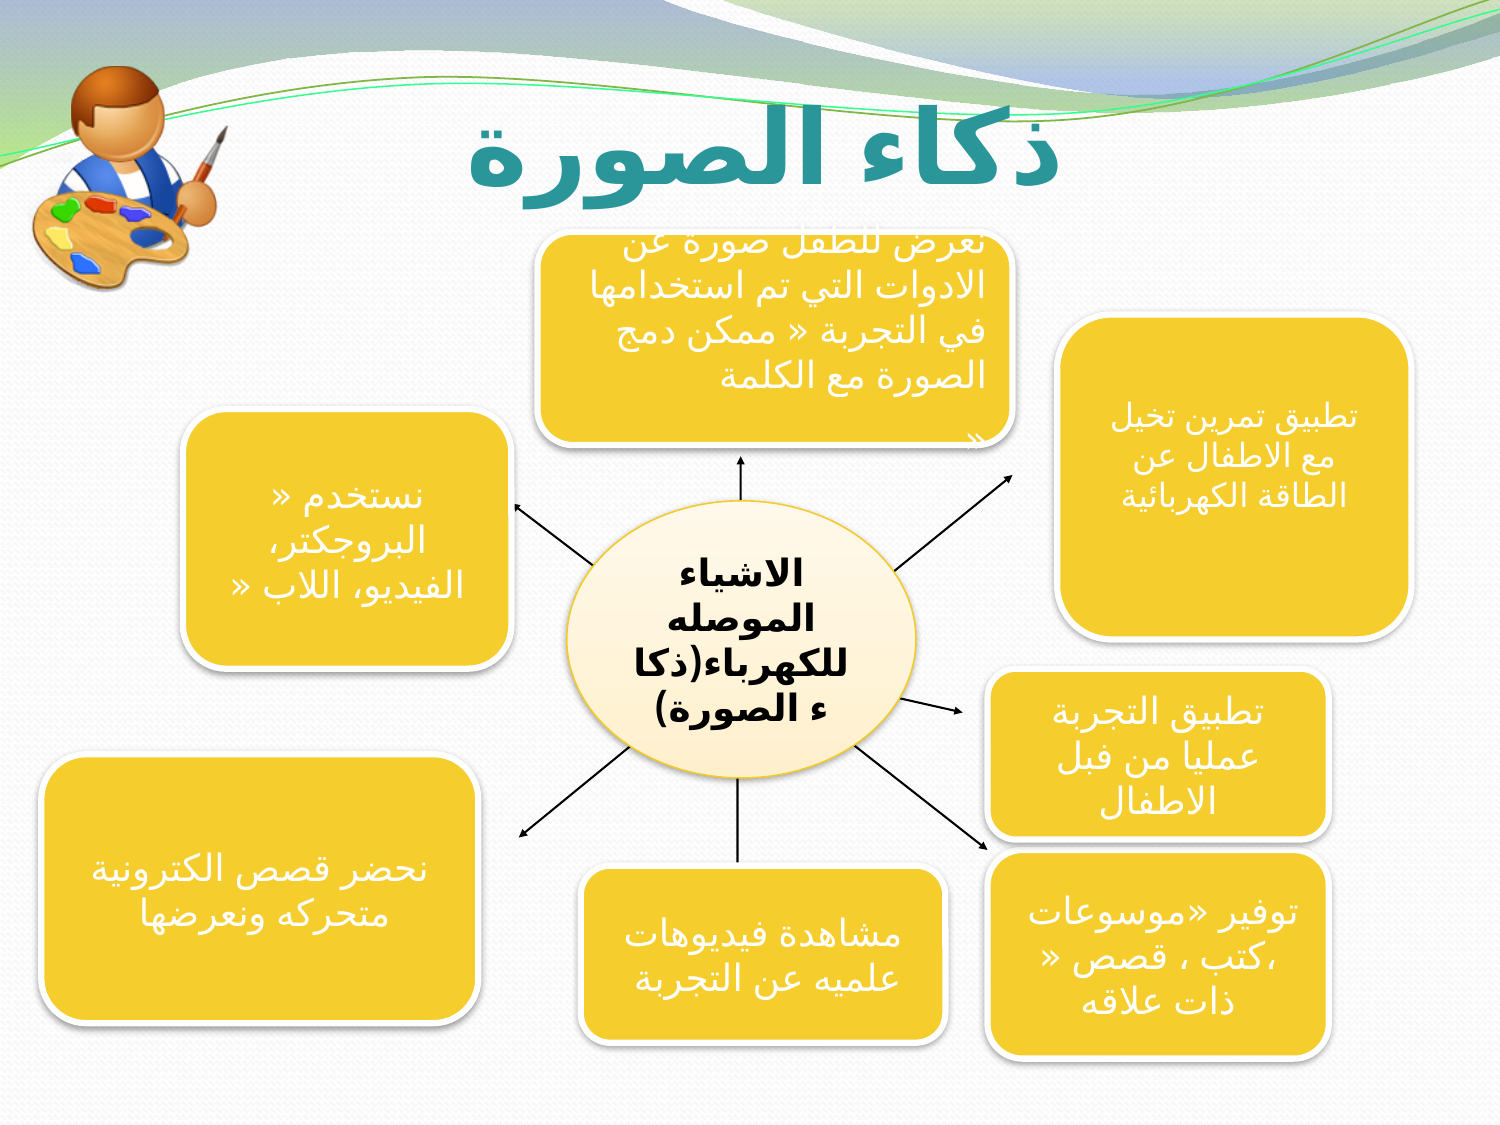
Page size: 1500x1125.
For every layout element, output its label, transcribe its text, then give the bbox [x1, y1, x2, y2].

text_box [736, 457, 745, 498]
text_box مشاهدة فيديوهات علميه عن التجربة [577, 862, 949, 1046]
text_box الاشياء الموصله للكهرباء(ذكاء الصورة) [565, 500, 917, 779]
text_box [896, 474, 1013, 570]
title ذكاء الصورة [244, 67, 1479, 206]
text_box توفير «موسوعات ،كتب ، قصص « ذات علاقه [984, 849, 1332, 1062]
text_box تطبيق التجربة عمليا من فبل الاطفال [984, 665, 1332, 843]
text_box تطبيق تمرين تخيل مع الاطفال عن الطاقة الكهربائية [1054, 311, 1415, 643]
text_box [859, 749, 988, 850]
text_box [906, 699, 963, 715]
picture [0, 58, 239, 297]
text_box نستخدم « البروجكتر، الفيديو، اللاب « [179, 405, 515, 672]
text_box [518, 751, 624, 838]
text_box نعرض للطفل صورة عن الادوات التي تم استخدامها في التجربة « ممكن دمج الصورة مع الكلمة « [534, 228, 1016, 449]
text_box نحضر قصص الكترونية متحركه ونعرضها [38, 751, 482, 1027]
